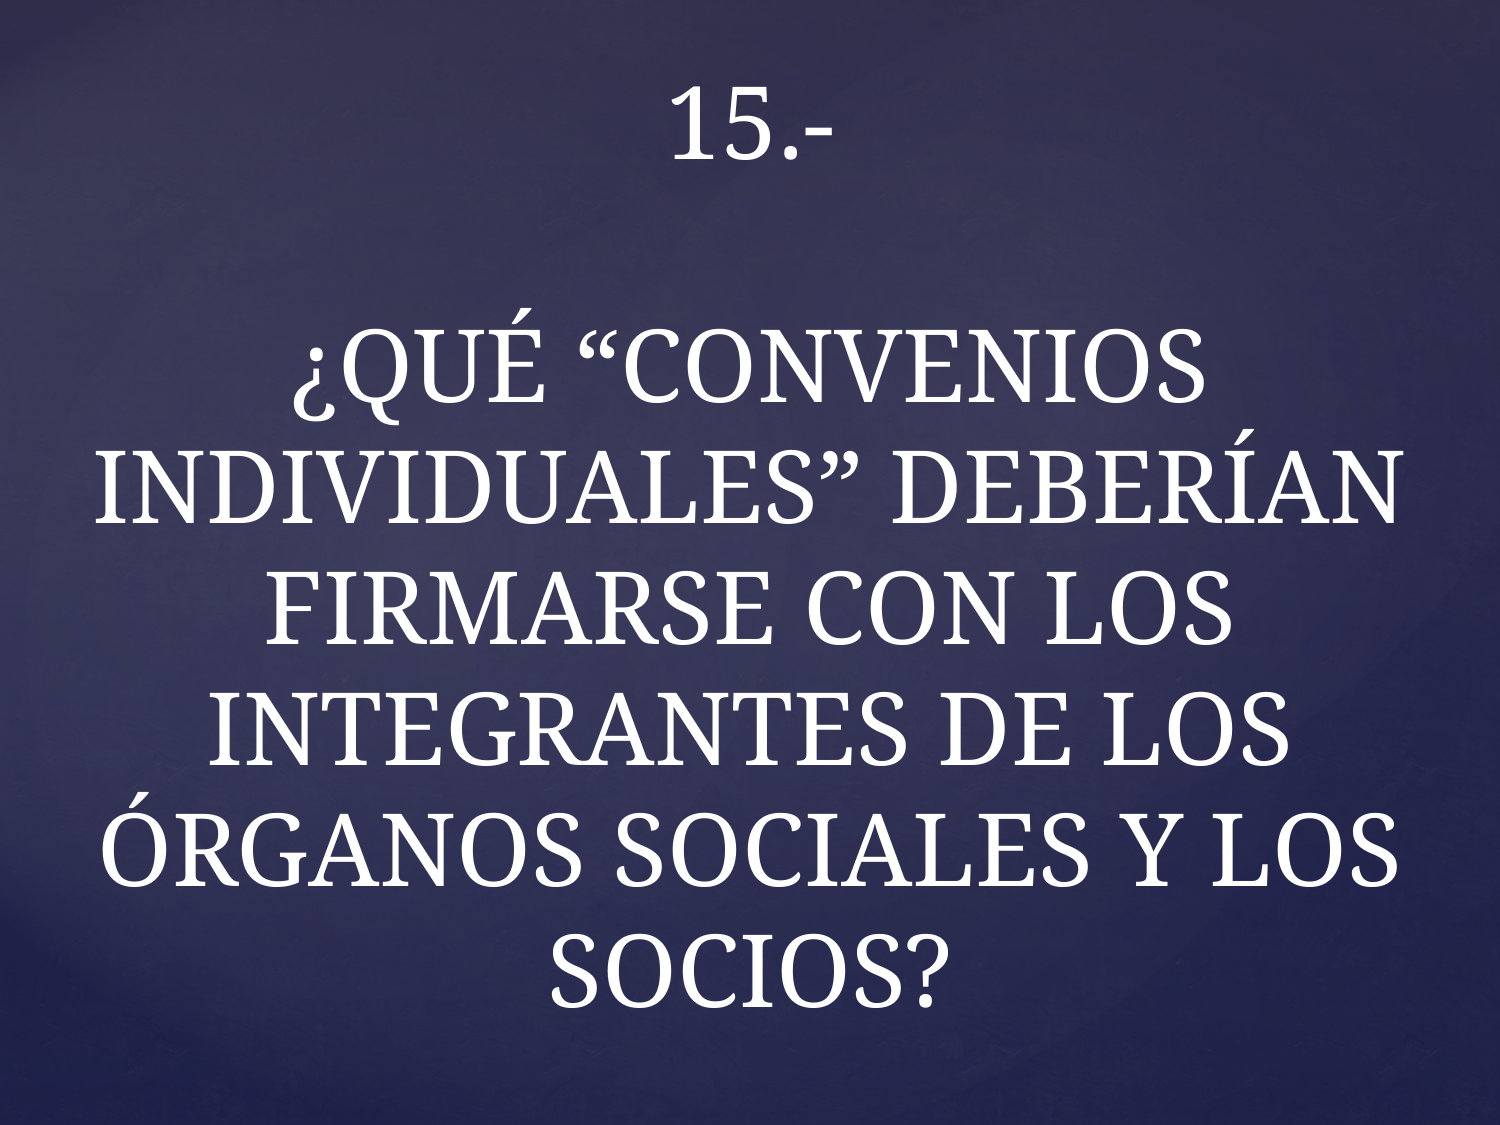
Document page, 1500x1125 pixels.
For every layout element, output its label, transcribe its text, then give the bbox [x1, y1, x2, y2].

title 15.- ¿QUÉ “CONVENIOS INDIVIDUALES” DEBERÍAN FIRMARSE CON LOS INTEGRANTES DE LOS ÓRGANOS SOCIALES Y LOS SOCIOS? [75, 45, 1425, 1035]
